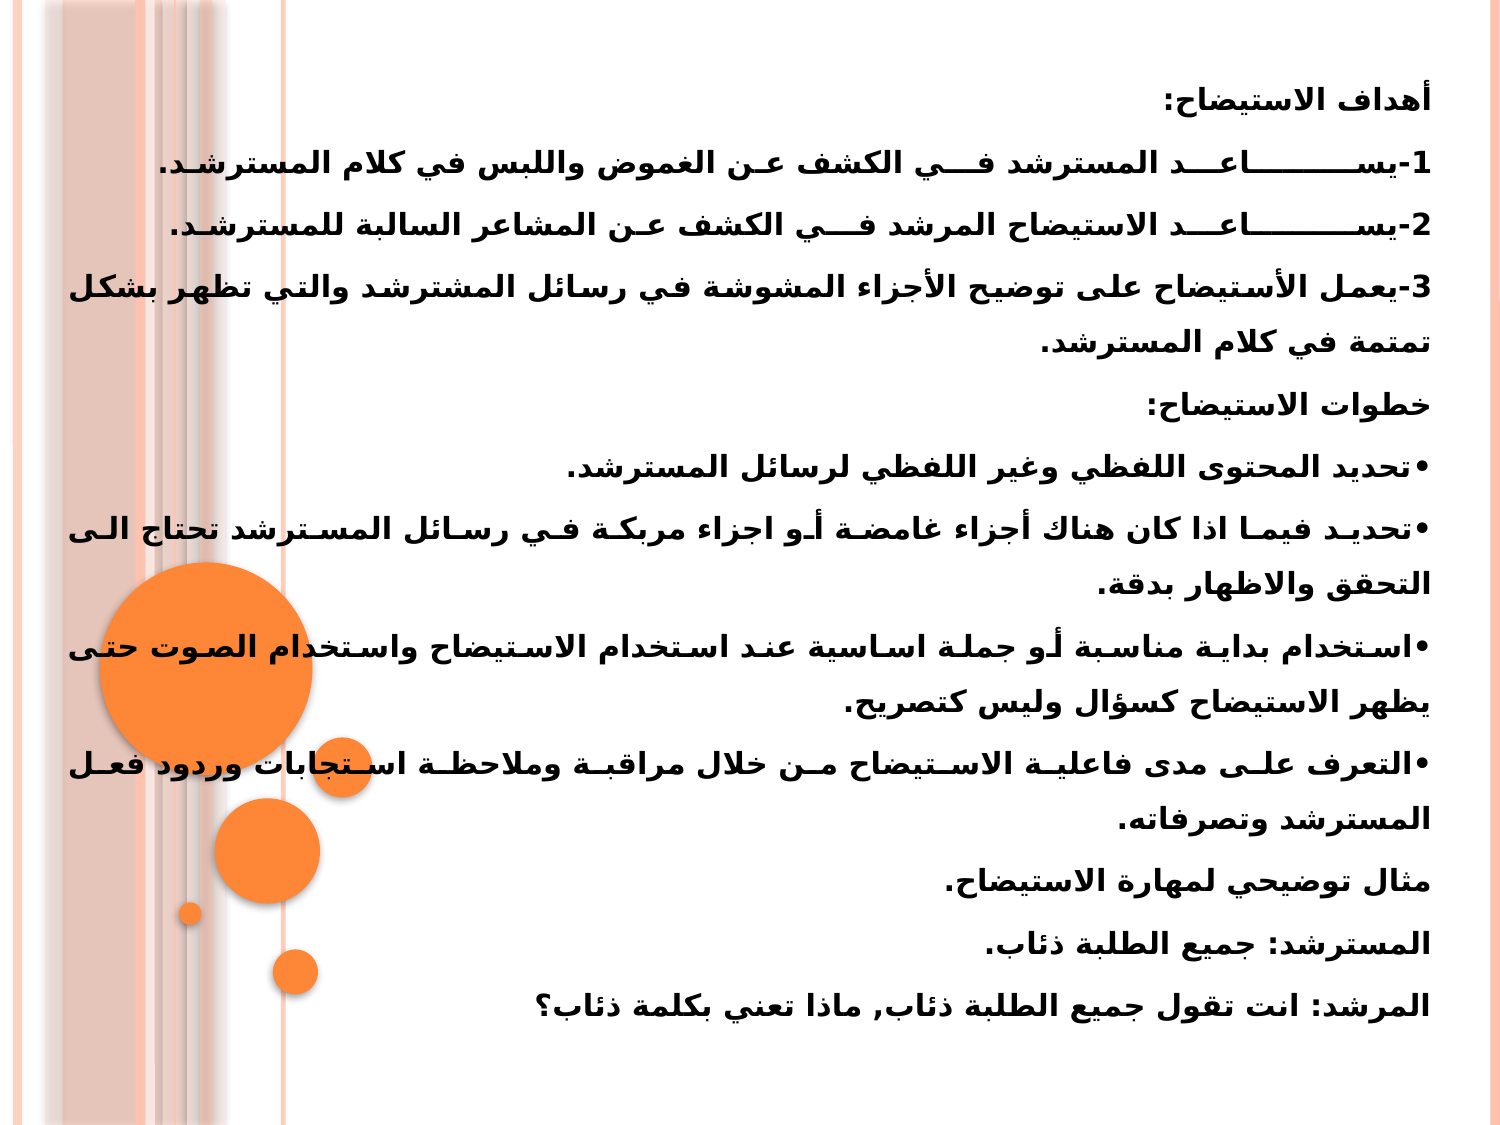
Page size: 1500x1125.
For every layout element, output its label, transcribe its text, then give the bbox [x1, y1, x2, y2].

subtitle أهداف الاستيضاح: 1- يســــــــــاعـــد المسترشد فـــي الكشف عـن الغموض واللبس في كلام المسترشـد. 2- يســــــــــاعـــد الاستيضاح المرشد فـــي الكشف عـن المشاعر السالبة للمسترشـد. 3- يعمل الأستيضاح على توضيح الأجزاء المشوشة في رسائل المشترشد والتي تظهر بشكل تمتمة في كلام المسترشد. خطوات الاستيضاح: • تحديد المحتوى اللفظي وغير اللفظي لرسائل المسترشد. • تحديد فيما اذا كان هناك أجزاء غامضة أو اجزاء مربكة في رسائل المسترشد تحتاج الى التحقق والاظهار بدقة. • استخدام بداية مناسبة أو جملة اساسية عند استخدام الاستيضاح واستخدام الصوت حتى يظهر الاستيضاح كسؤال وليس كتصريح. • التعرف على مدى فاعلية الاستيضاح من خلال مراقبة وملاحظة استجابات وردود فعل المسترشد وتصرفاته. مثال توضيحي لمهارة الاستيضاح. المسترشد: جميع الطلبة ذئاب. المرشد: انت تقول جميع الطلبة ذئاب, ماذا تعني بكلمة ذئاب؟ [53, 54, 1447, 1059]
